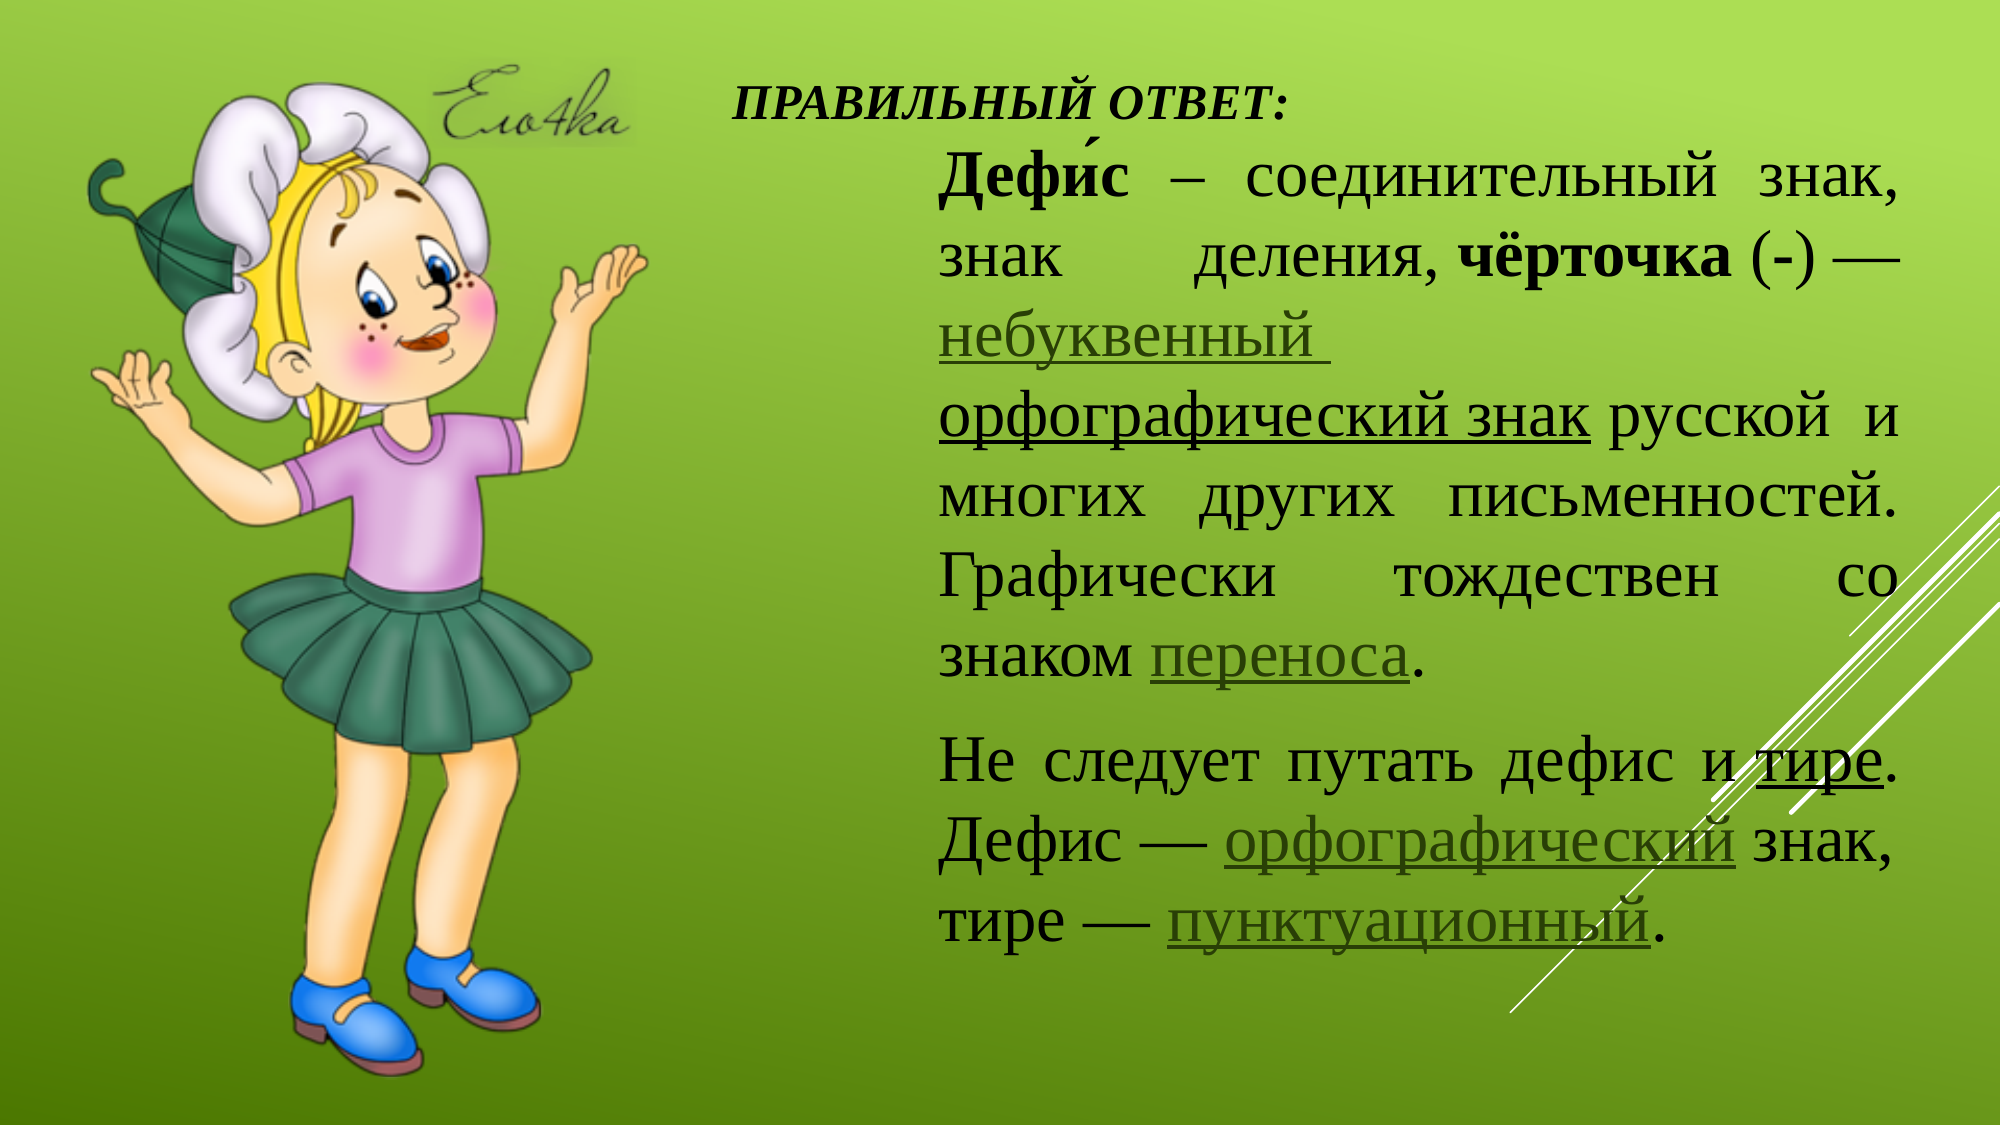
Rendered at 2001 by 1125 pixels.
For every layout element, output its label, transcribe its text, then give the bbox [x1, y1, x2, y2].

text_box Дефи́с – соединительный знак, знак деления, чёрточка (‐) — небуквенный орфографический знак русской и многих других письменностей. Графически тождествен со знаком переноса. Не следует путать дефис и тире. Дефис — орфографический знак, тире — пунктуационный. [923, 122, 1916, 962]
text_box ПРАВИЛЬНЫЙ ОТВЕТ: [713, 62, 1312, 137]
picture [70, 38, 713, 1081]
